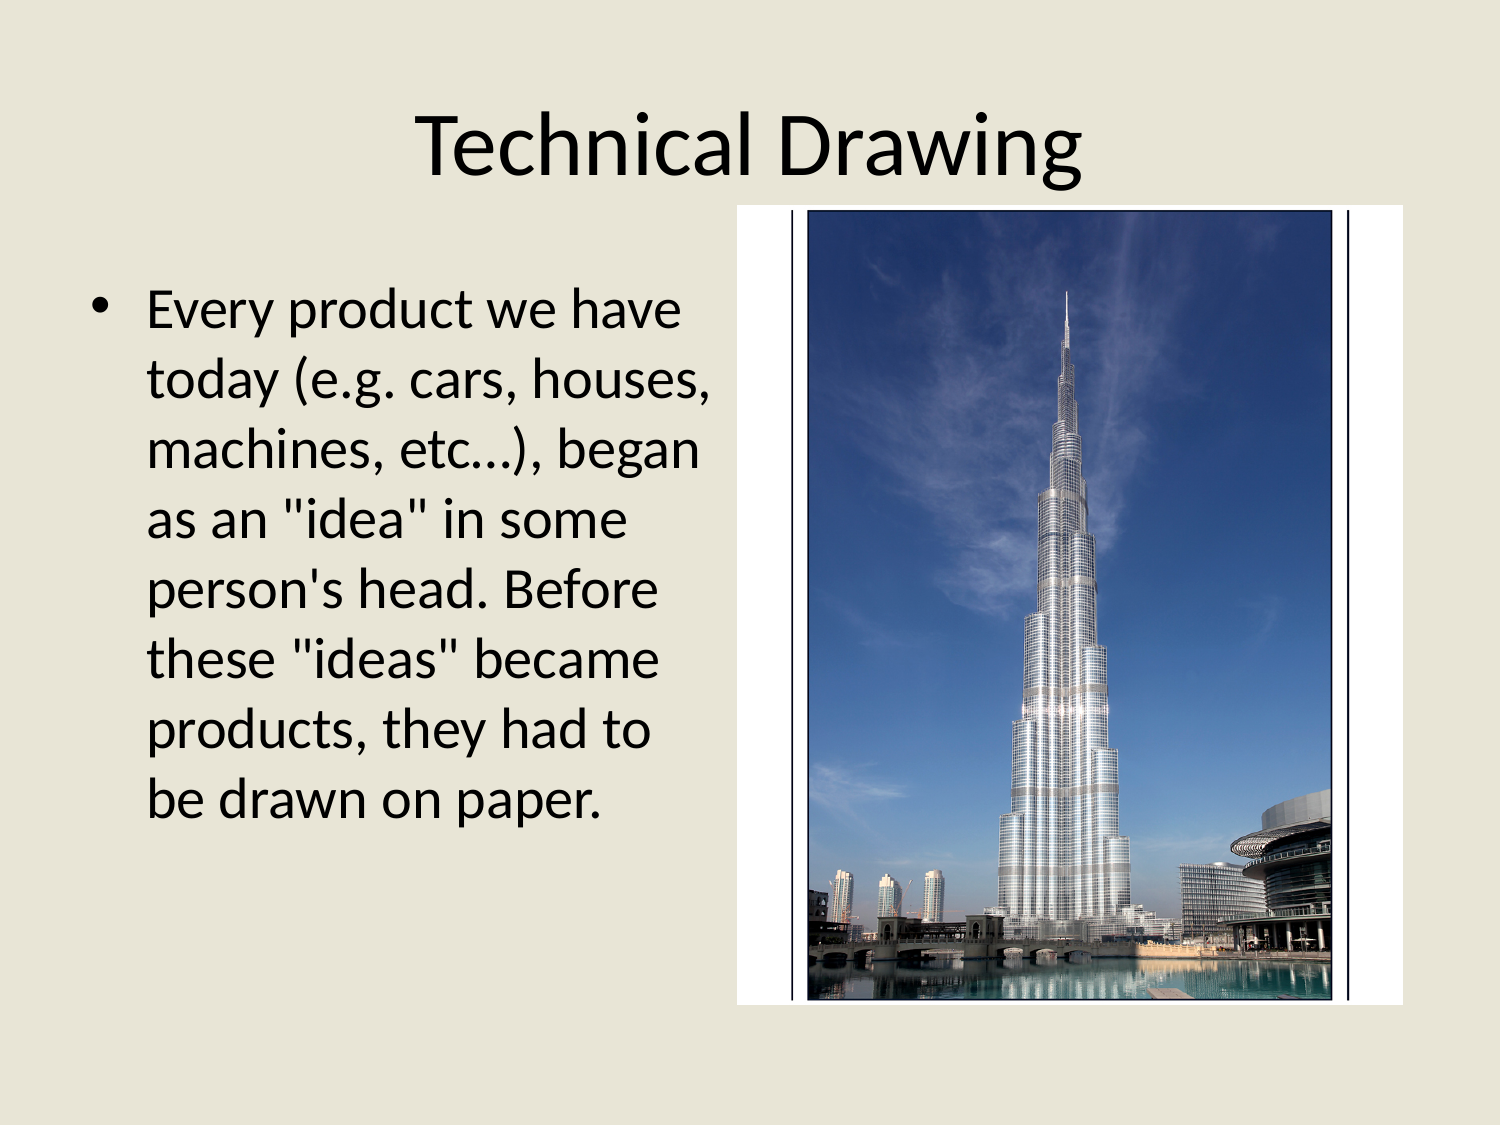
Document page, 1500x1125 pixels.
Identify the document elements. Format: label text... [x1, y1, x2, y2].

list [737, 205, 1403, 1006]
title Technical Drawing [75, 45, 1425, 233]
list Every product we have today (e.g. cars, houses, machines, etc…), began as an "idea" in some person's head. Before these "ideas" became products, they had to be drawn on paper. [75, 262, 732, 1005]
